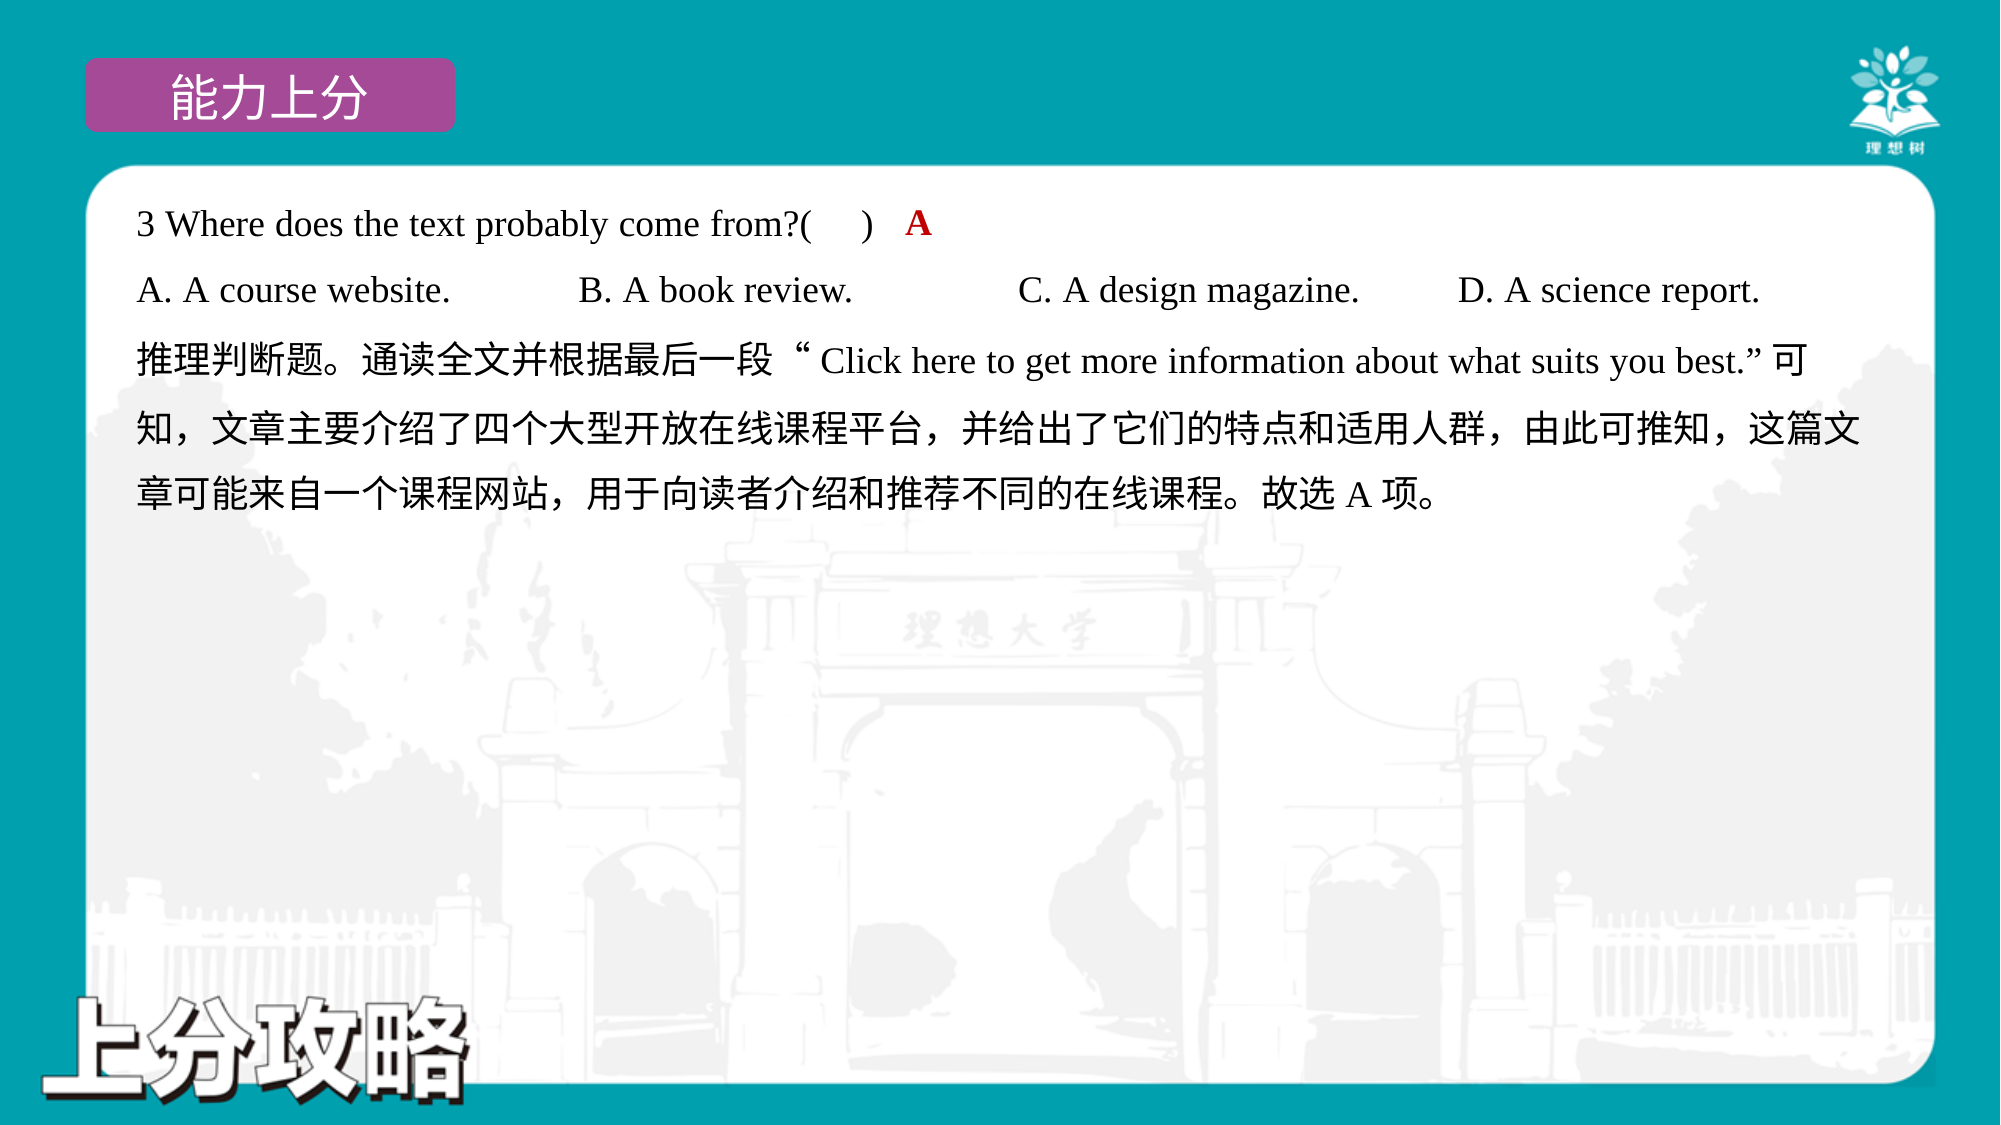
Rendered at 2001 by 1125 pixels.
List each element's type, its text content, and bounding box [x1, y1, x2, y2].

picture [0, 0, 2000, 1125]
text_box 推理判断题。通读全文并根据最后一段“Click here to get more information about what suits you best.”可 知，文章主要介绍了四个大型开放在线课程平台，并给出了它们的特点和适用人群，由此可推知，这篇文 章可能来自一个课程网站，用于向读者介绍和推荐不同的在线课程。故选A项。 [136, 312, 1865, 509]
text_box A. A course website. B. A book review. C. A design magazine. D. A science report. [136, 243, 1865, 303]
text_box 3 Where does the text probably come from?( ) [136, 176, 1865, 237]
text_box A [891, 176, 946, 236]
